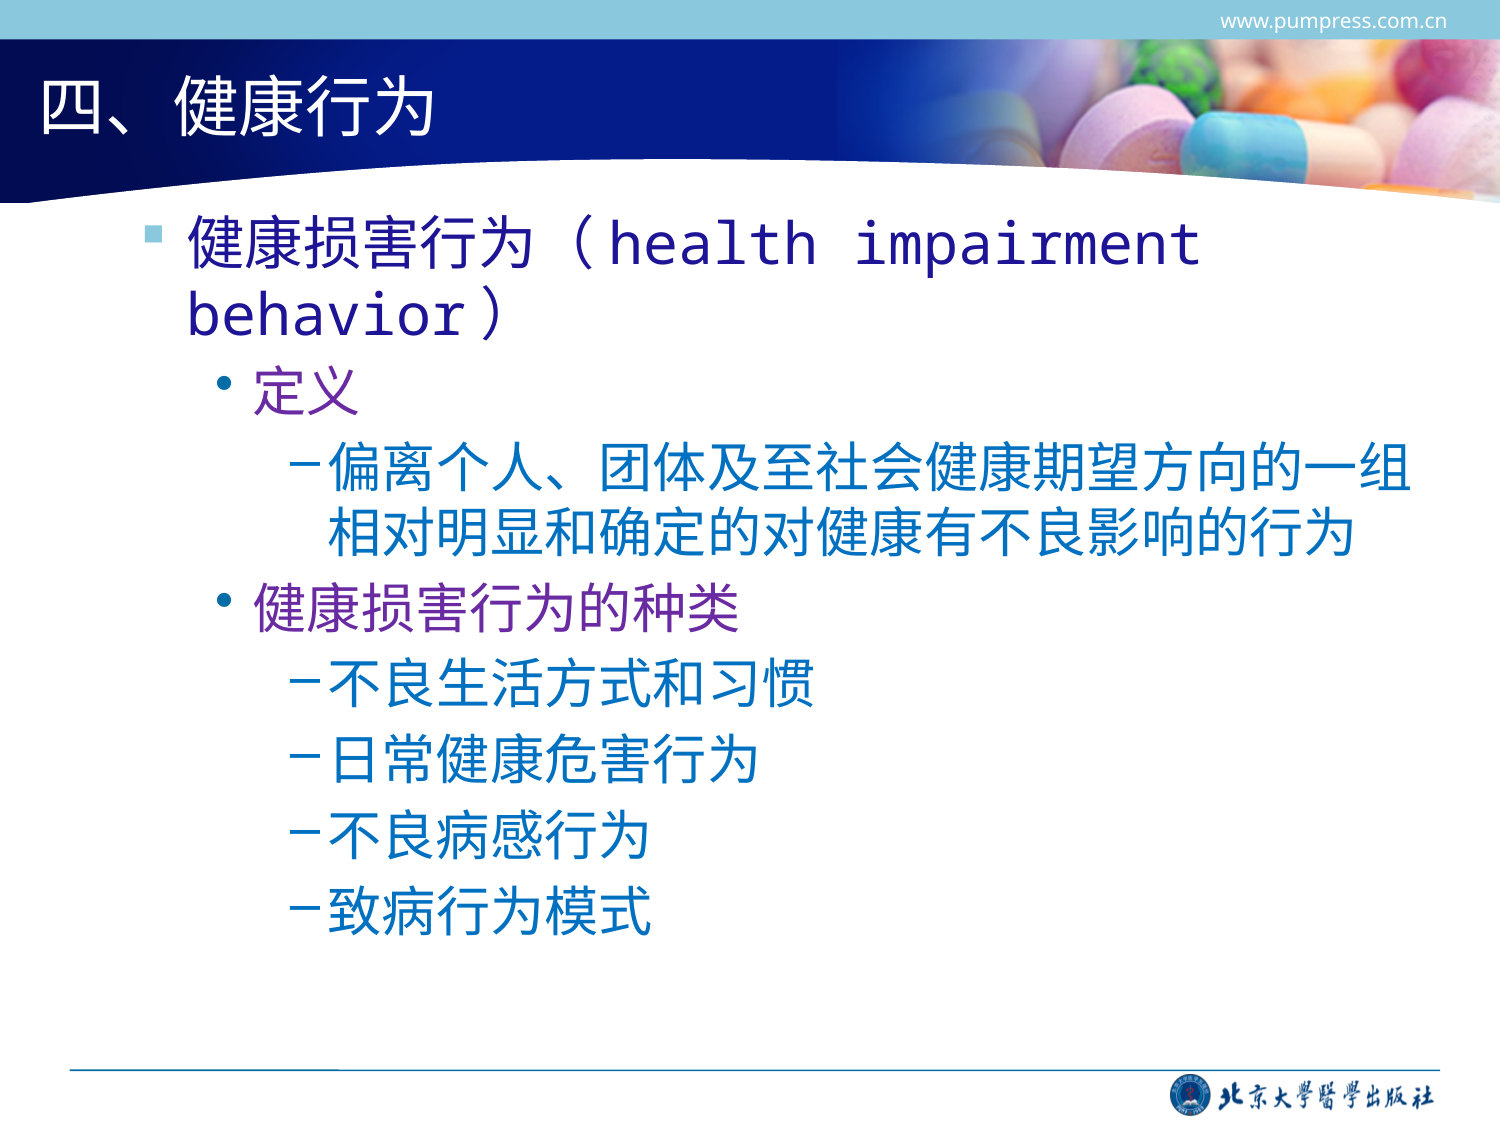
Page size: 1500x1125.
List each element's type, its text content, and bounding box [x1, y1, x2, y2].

picture [1170, 1074, 1436, 1118]
slide_number www.pumpress.com.cn [1024, 0, 1463, 38]
list 健康损害行为（health impairment behavior） 定义 偏离个人、团体及至社会健康期望方向的一组相对明显和确定的对健康有不良影响的行为 健康损害行为的种类 不良生活方式和习惯 日常健康危害行为 不良病感行为 致病行为模式 [49, 198, 1463, 1026]
title 四、健康行为 [23, 58, 1349, 152]
picture [0, 40, 1500, 203]
